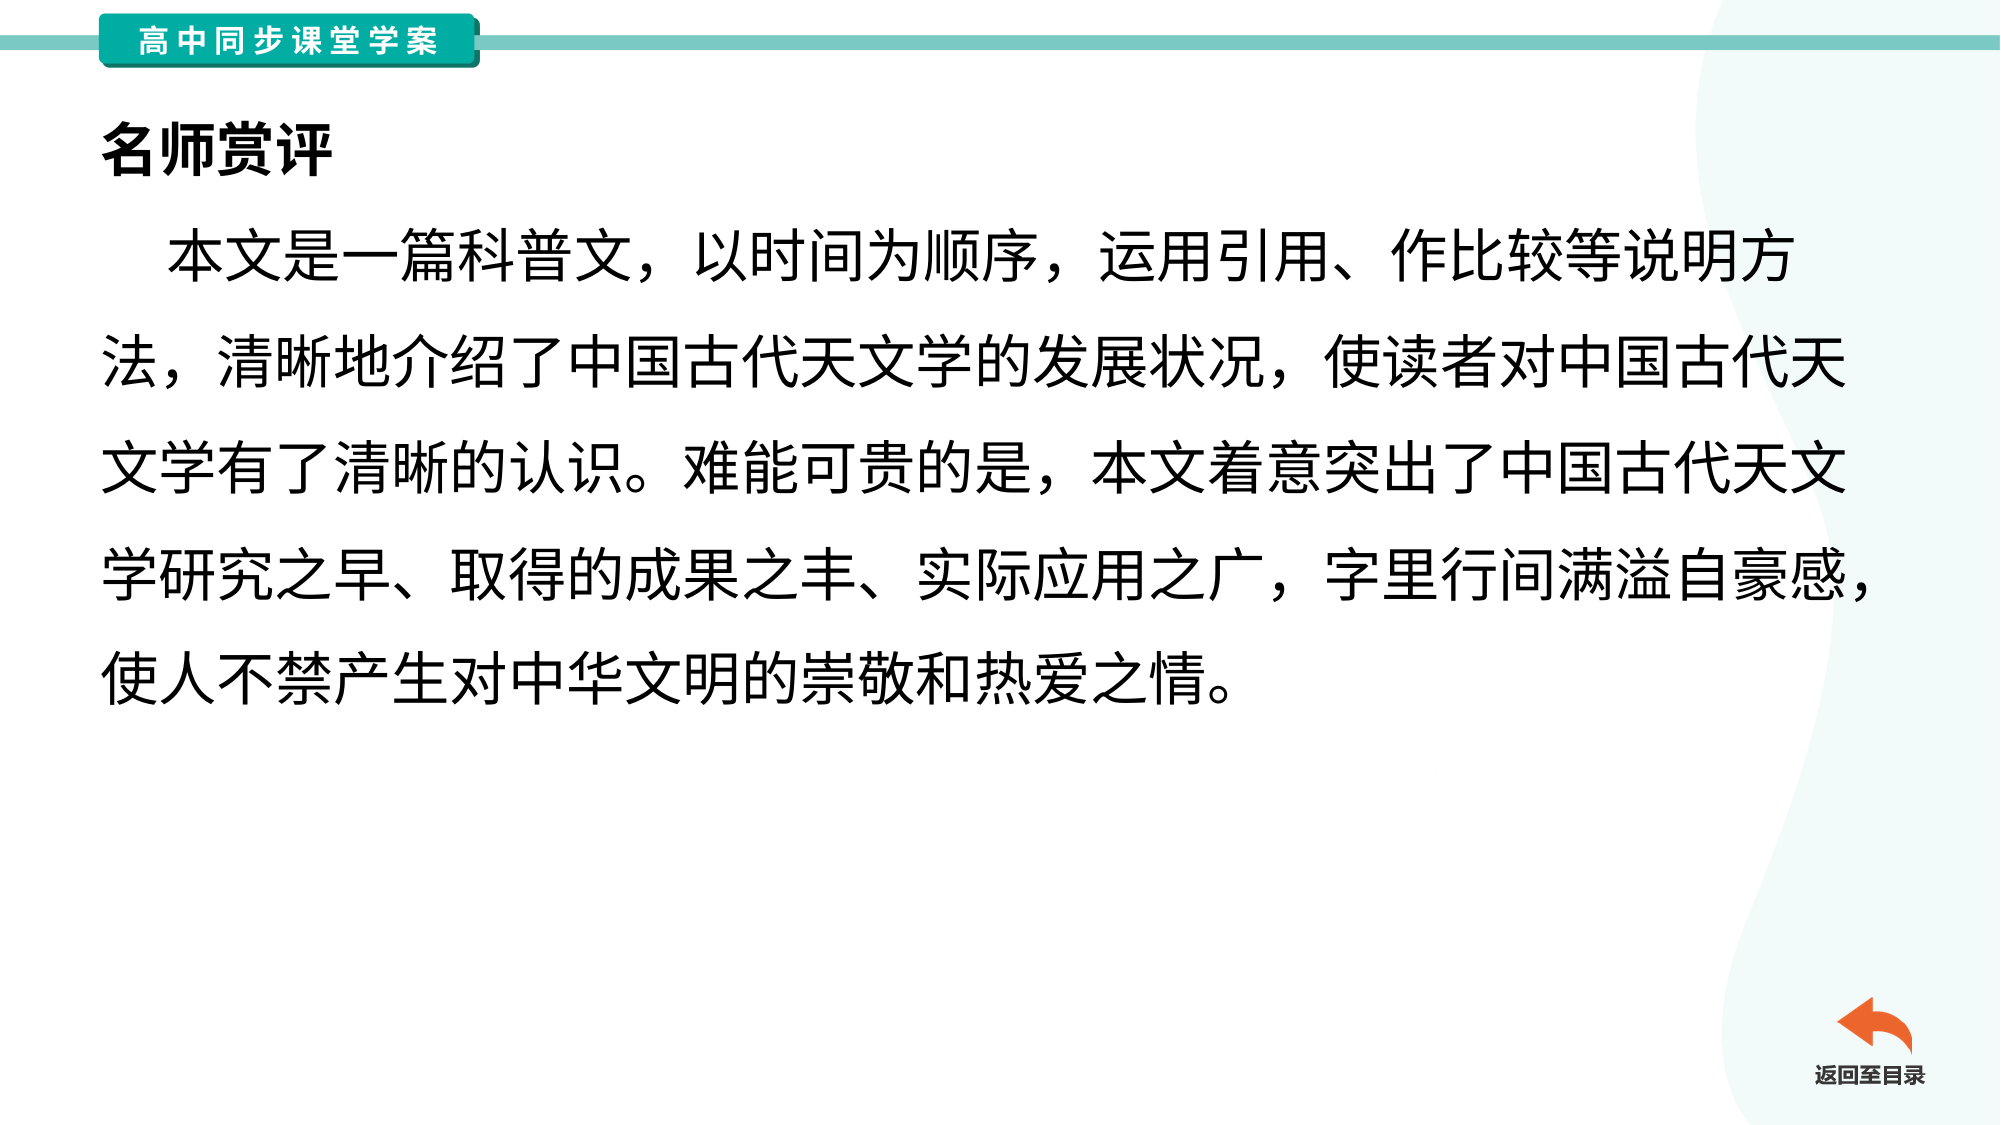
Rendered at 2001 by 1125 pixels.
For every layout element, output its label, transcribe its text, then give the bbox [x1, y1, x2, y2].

picture [0, 0, 2000, 1125]
text_box 名师赏评 本文是一篇科普文，以时间为顺序，运用引用、作比较等说明方 法，清晰地介绍了中国古代天文学的发展状况，使读者对中国古代天 文学有了清晰的认识。难能可贵的是，本文着意突出了中国古代天文 学研究之早、取得的成果之丰、实际应用之广，字里行间满溢自豪感， 使人不禁产生对中华文明的崇敬和热爱之情。 [100, 76, 1899, 702]
